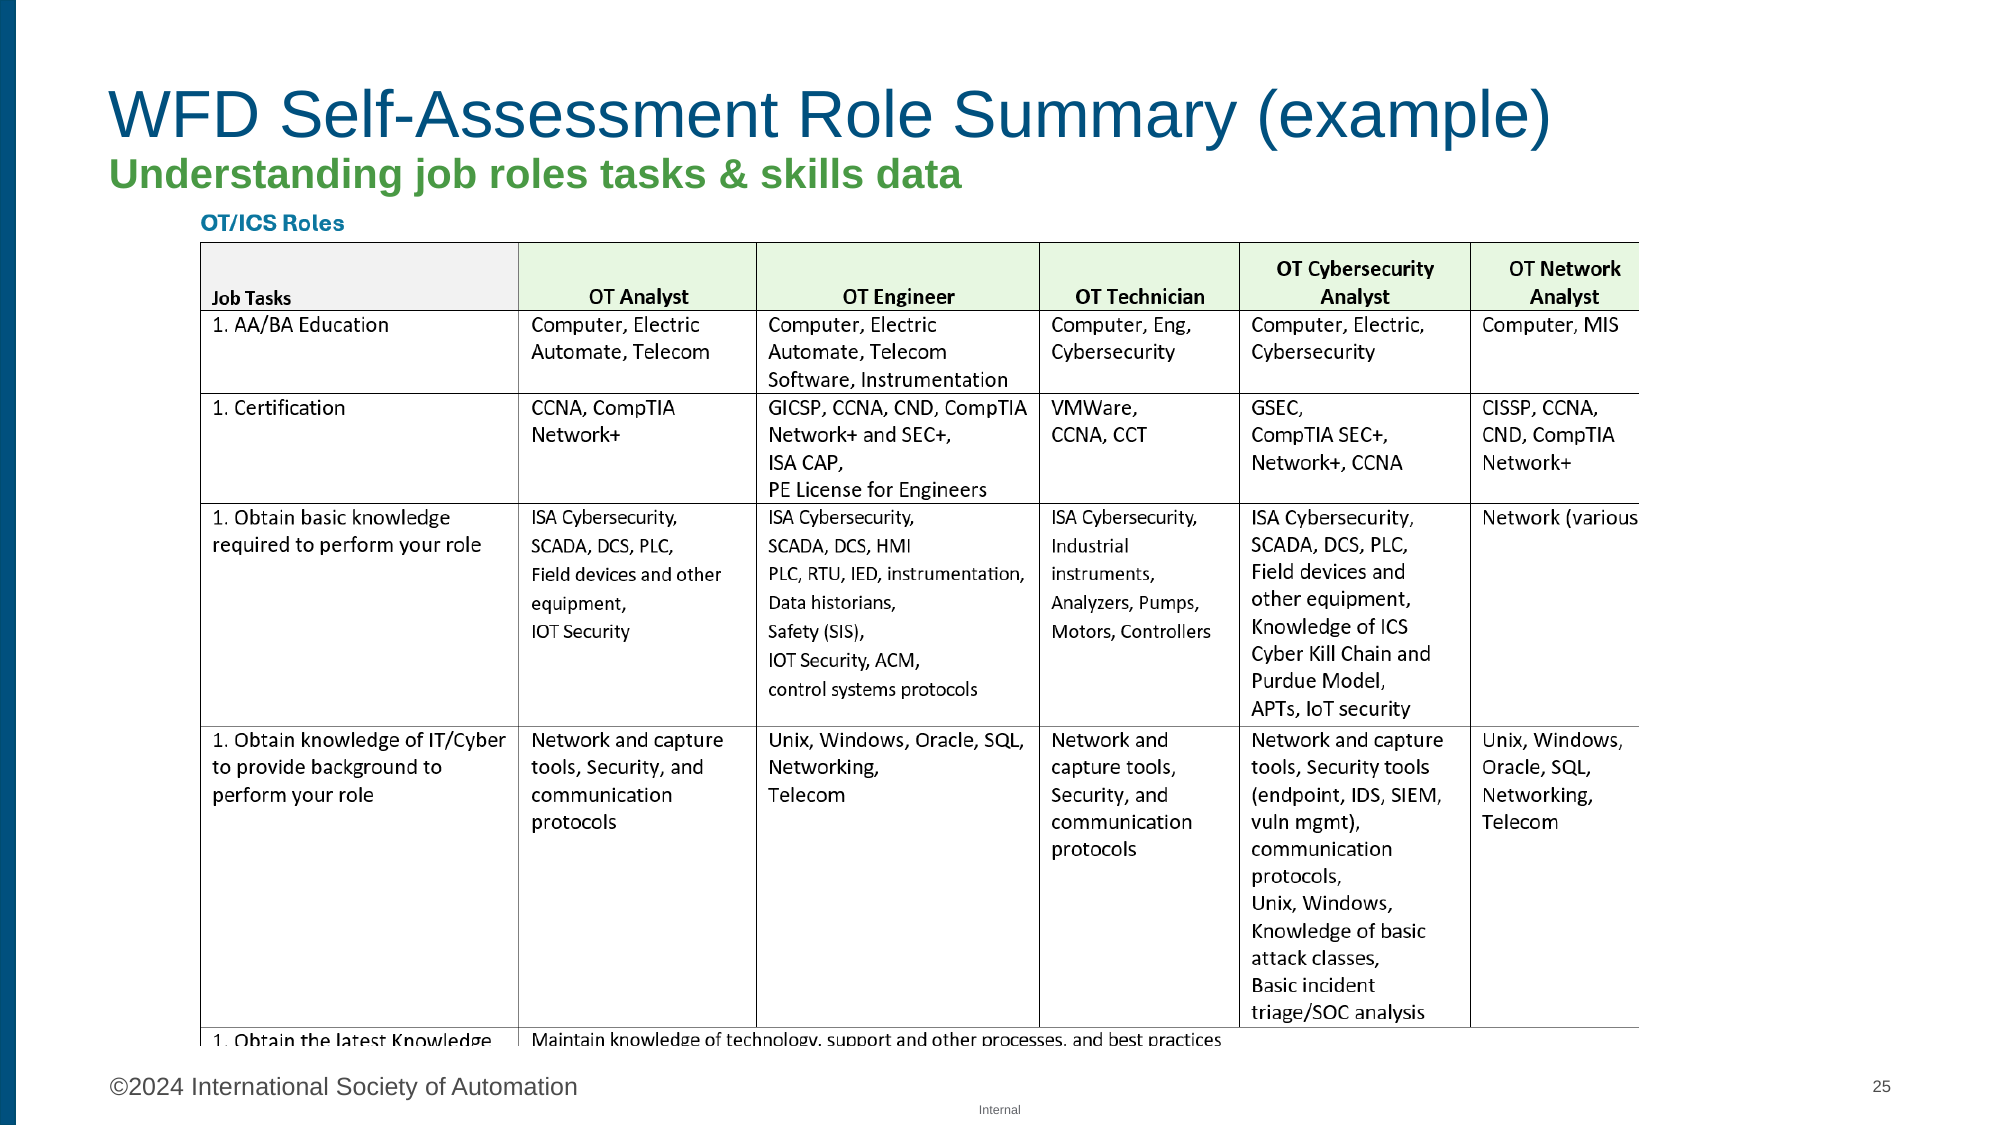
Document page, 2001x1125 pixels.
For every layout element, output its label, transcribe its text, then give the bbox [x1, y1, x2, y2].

picture [180, 205, 1639, 1046]
title WFD Self-Assessment Role Summary (example) Understanding job roles tasks & skills data [93, 93, 1819, 184]
slide_number 25 [1456, 1071, 1907, 1100]
